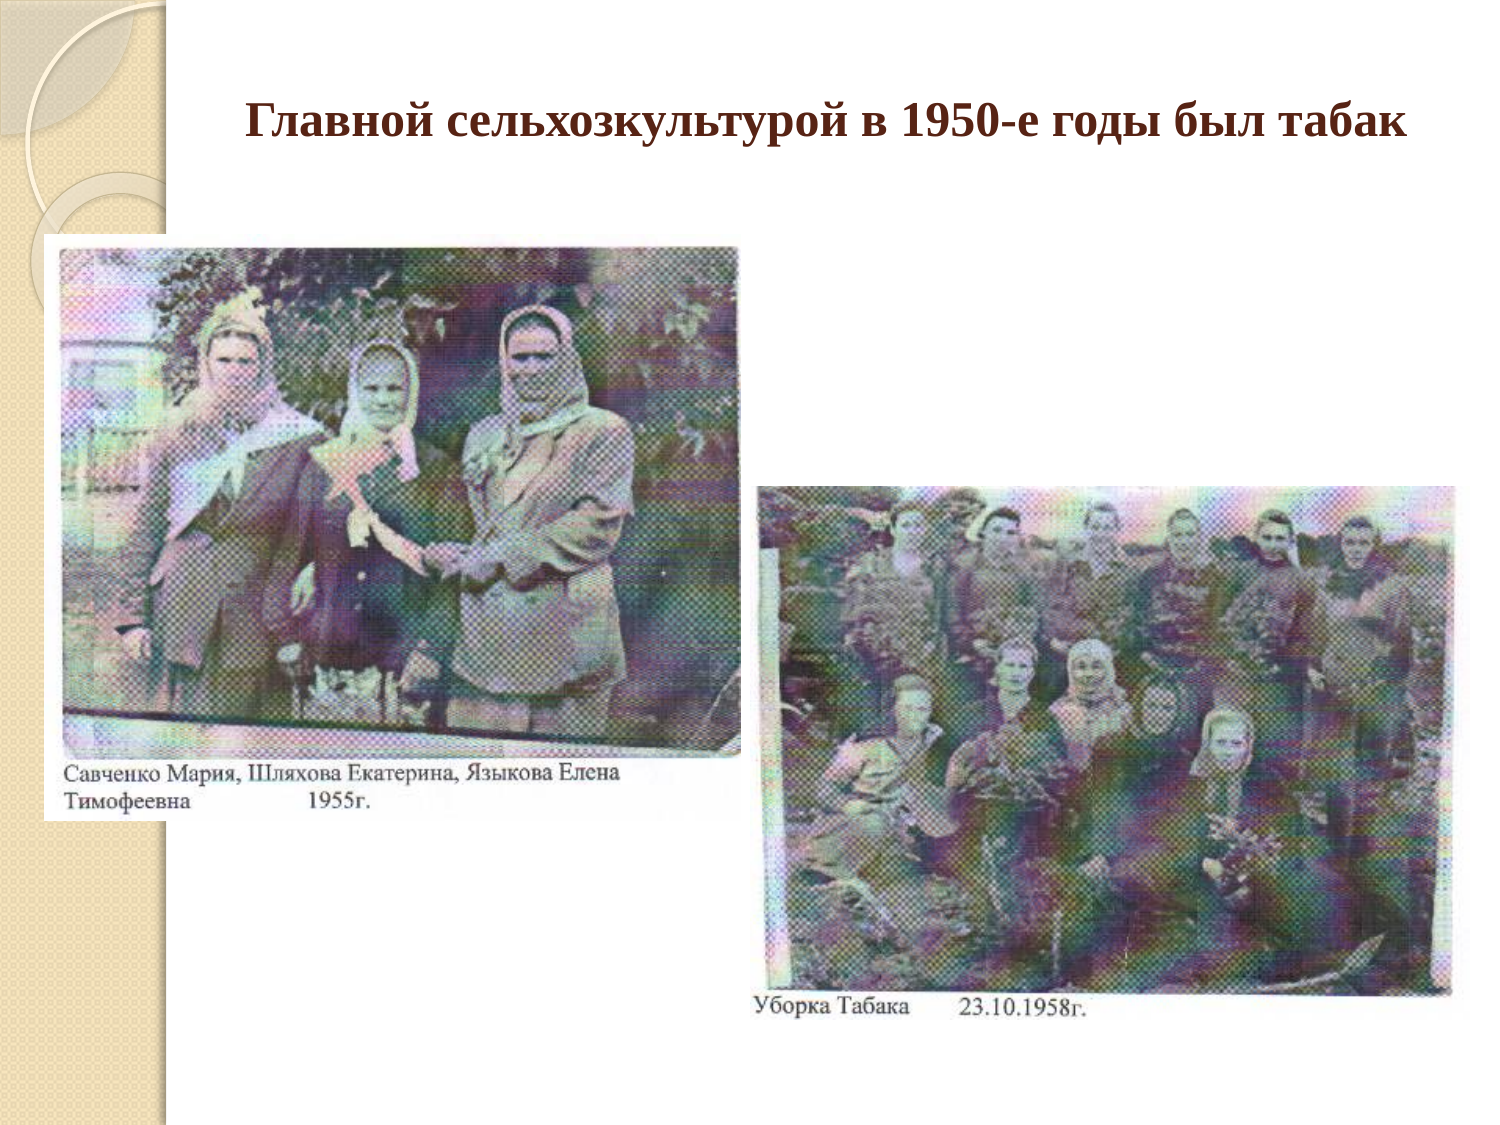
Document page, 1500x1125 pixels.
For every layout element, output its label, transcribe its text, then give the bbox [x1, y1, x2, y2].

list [44, 234, 742, 821]
title Главной сельхозкультурой в 1950-е годы был табак [199, 45, 1454, 188]
picture [749, 486, 1470, 1020]
